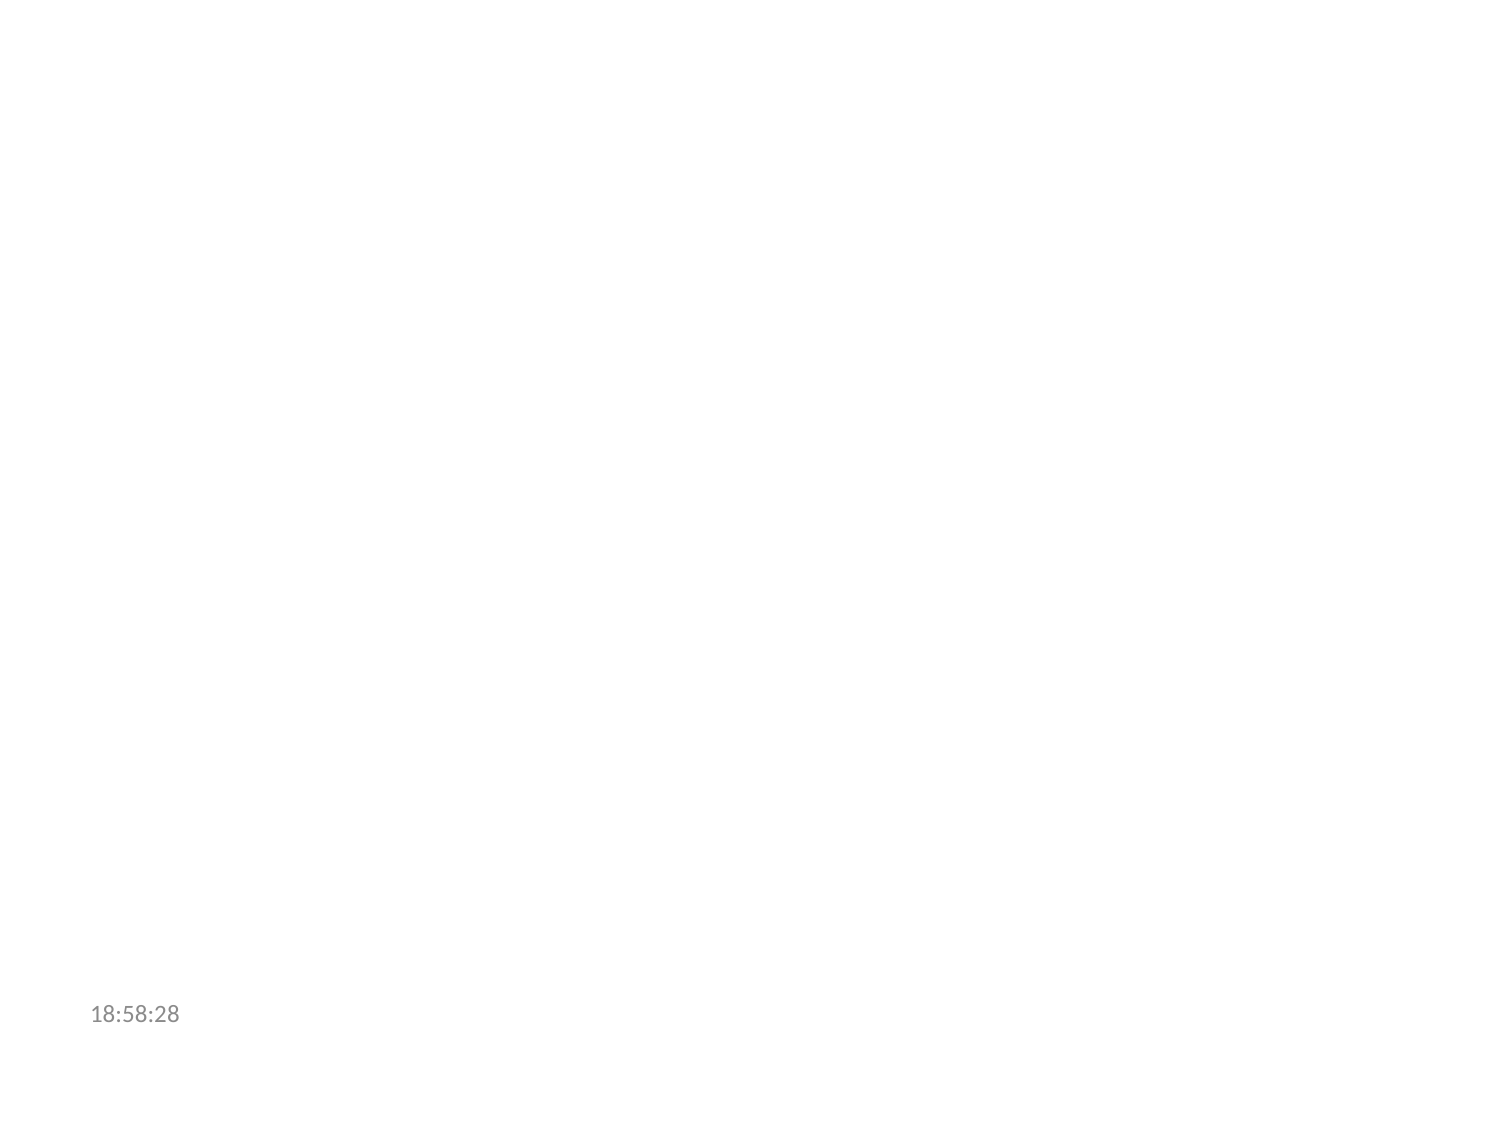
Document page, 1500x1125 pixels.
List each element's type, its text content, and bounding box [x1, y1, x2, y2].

text_box 15:35:09 [75, 982, 425, 1043]
